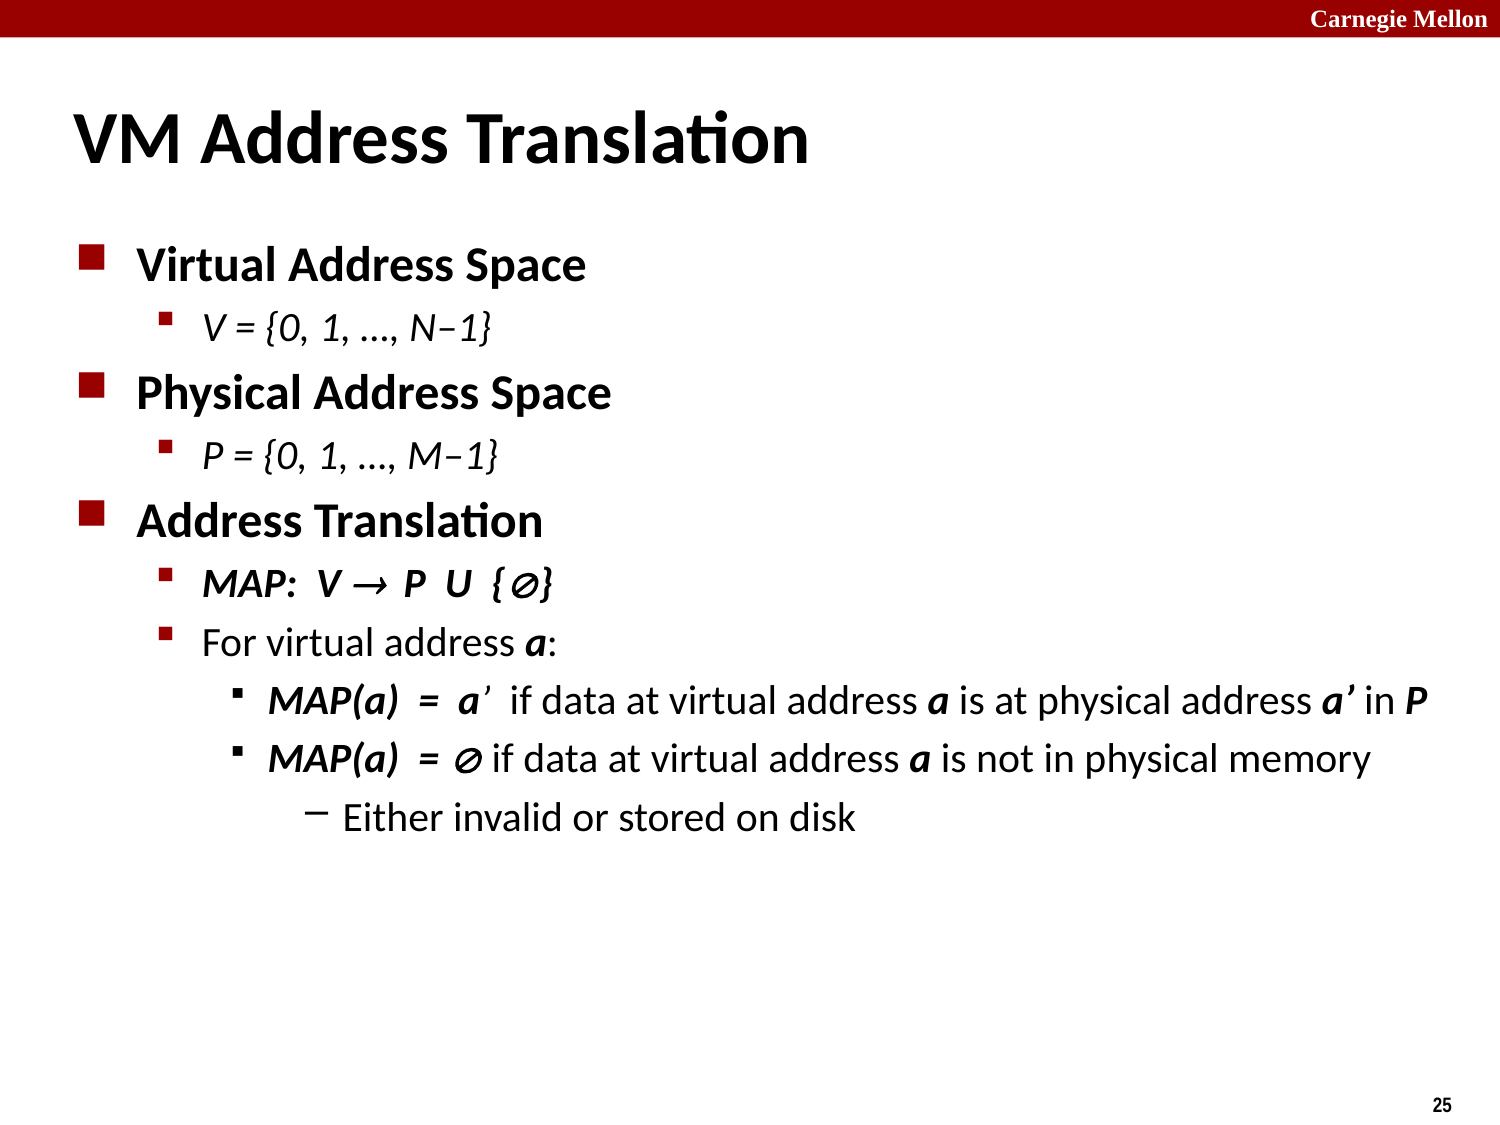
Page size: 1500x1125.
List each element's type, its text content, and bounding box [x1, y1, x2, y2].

list Virtual Address Space V = {0, 1, …, N–1} Physical Address Space P = {0, 1, …, M–1} Address Translation MAP: V  P U {} For virtual address a: MAP(a) = a’ if data at virtual address a is at physical address a’ in P MAP(a) =  if data at virtual address a is not in physical memory Either invalid or stored on disk [64, 223, 1451, 1040]
title VM Address Translation [58, 71, 1305, 197]
